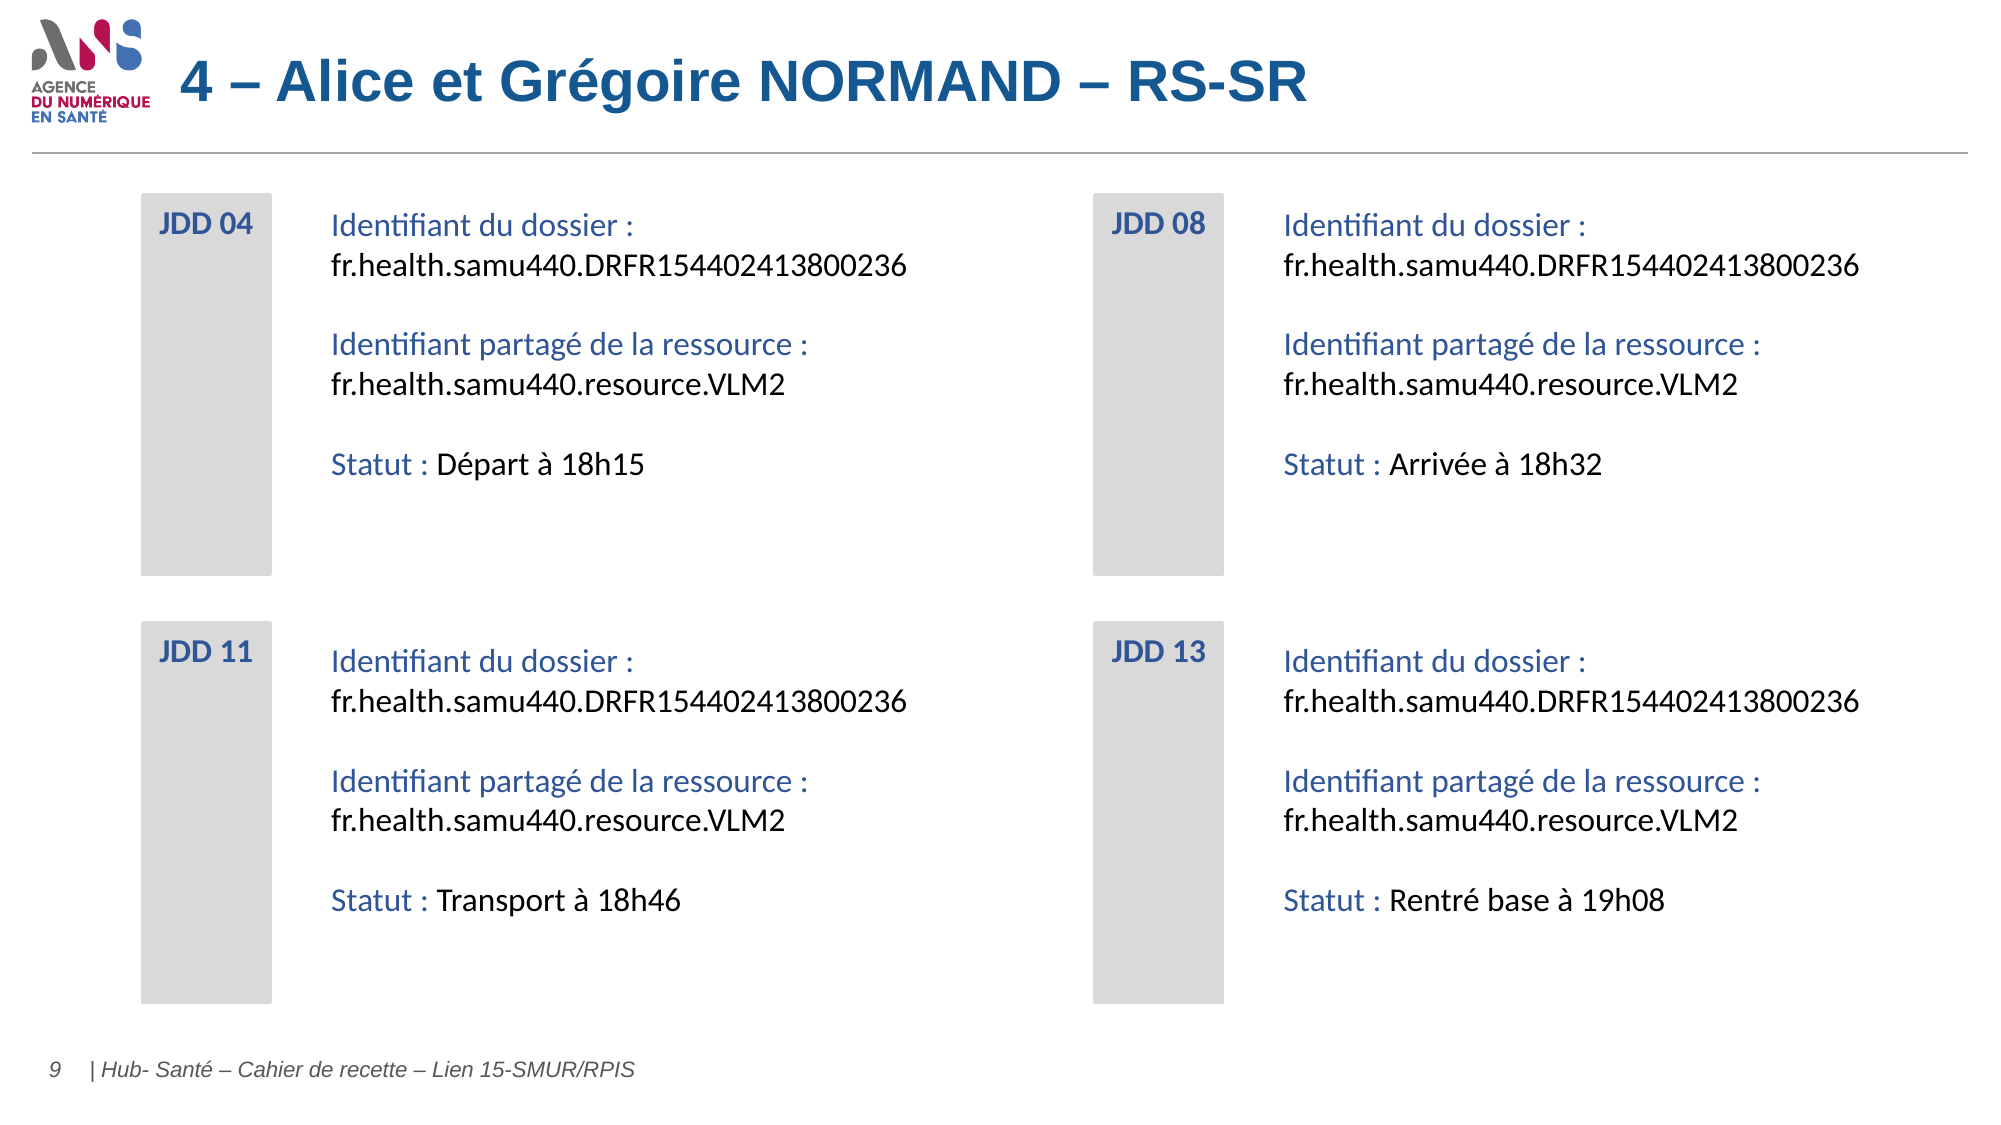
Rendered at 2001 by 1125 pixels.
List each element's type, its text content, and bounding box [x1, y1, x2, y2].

picture [31, 19, 150, 123]
title 4 – Alice et Grégoire NORMAND – RS-SR [180, 19, 1945, 138]
text_box JDD 13 [1093, 621, 1224, 1004]
slide_number 9 [23, 1038, 87, 1099]
text_box Identifiant du dossier : fr.health.samu440.DRFR154402413800236 Identifiant partagé de la ressource : fr.health.samu440.resource.VLM2 Statut : Rentré base à 19h08 [1269, 631, 1907, 926]
text_box Identifiant du dossier : fr.health.samu440.DRFR154402413800236 Identifiant partagé de la ressource : fr.health.samu440.resource.VLM2 Statut : Transport à 18h46 [316, 631, 955, 926]
footer | Hub- Santé – Cahier de recette – Lien 15-SMUR/RPIS [89, 1038, 1605, 1099]
text_box JDD 08 [1093, 193, 1224, 576]
text_box JDD 04 [141, 193, 272, 576]
text_box Identifiant du dossier : fr.health.samu440.DRFR154402413800236 Identifiant partagé de la ressource : fr.health.samu440.resource.VLM2 Statut : Arrivée à 18h32 [1269, 195, 1907, 490]
text_box Identifiant du dossier : fr.health.samu440.DRFR154402413800236 Identifiant partagé de la ressource : fr.health.samu440.resource.VLM2 Statut : Départ à 18h15 [316, 195, 955, 490]
text_box JDD 11 [141, 621, 272, 1004]
